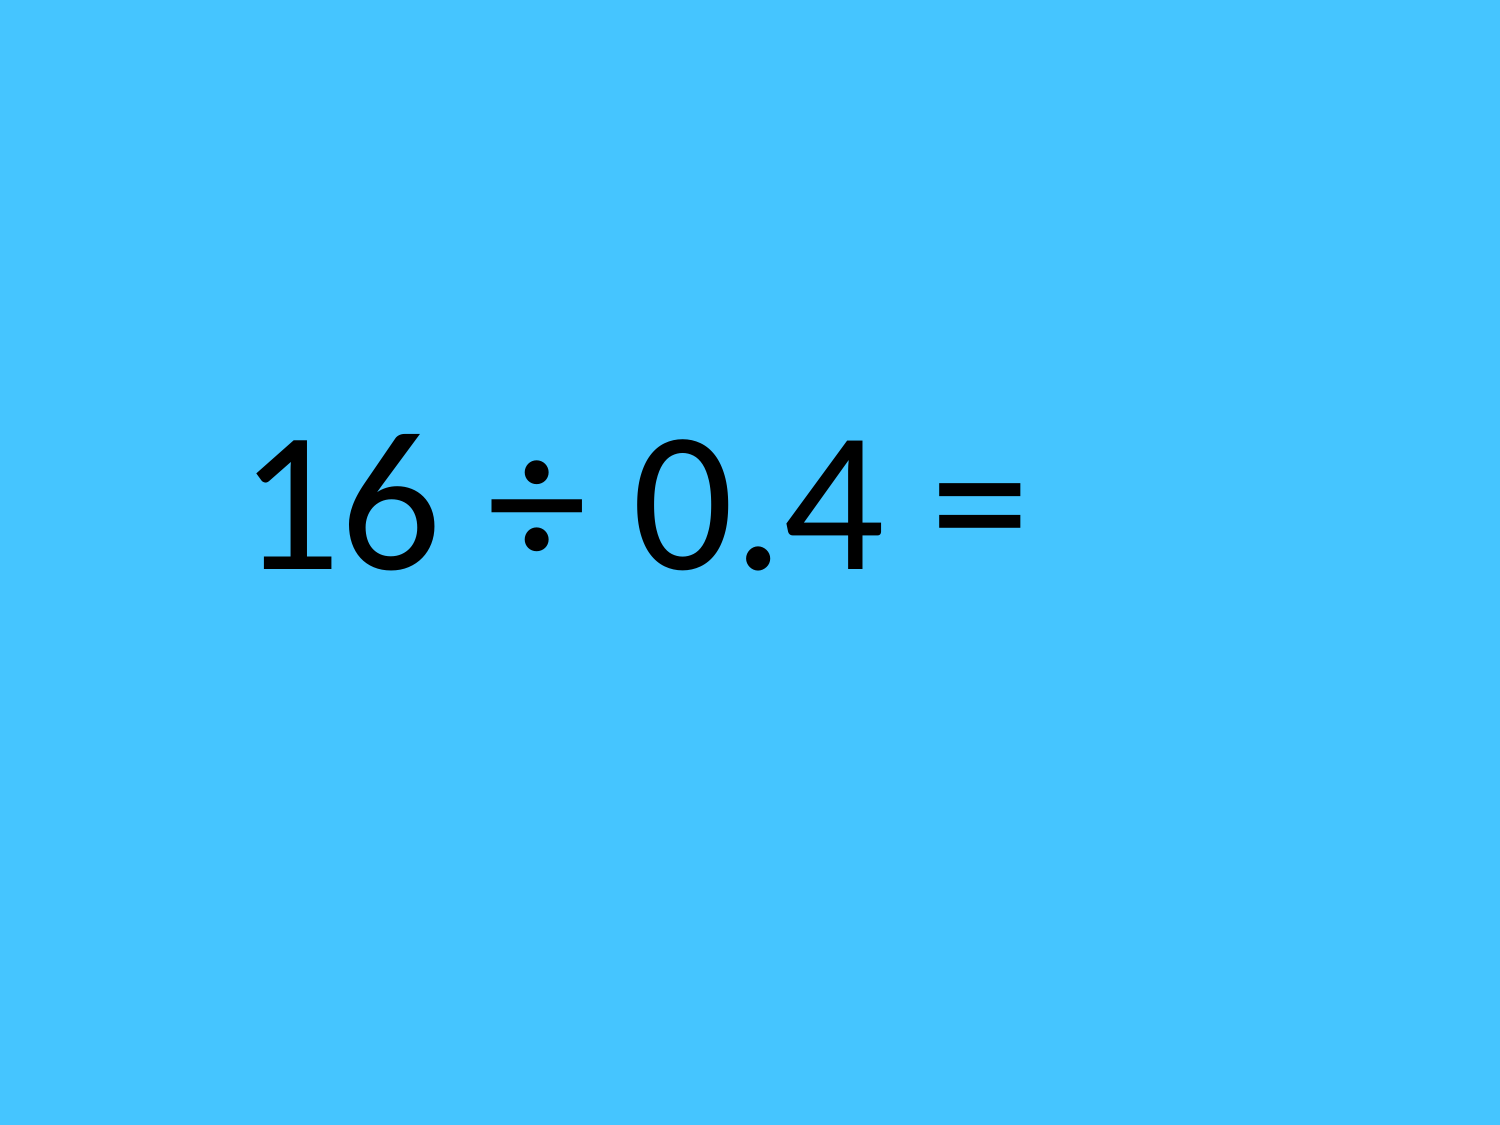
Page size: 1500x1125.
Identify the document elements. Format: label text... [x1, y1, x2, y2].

text_box 16 ÷ 0.4 = [224, 362, 1138, 618]
